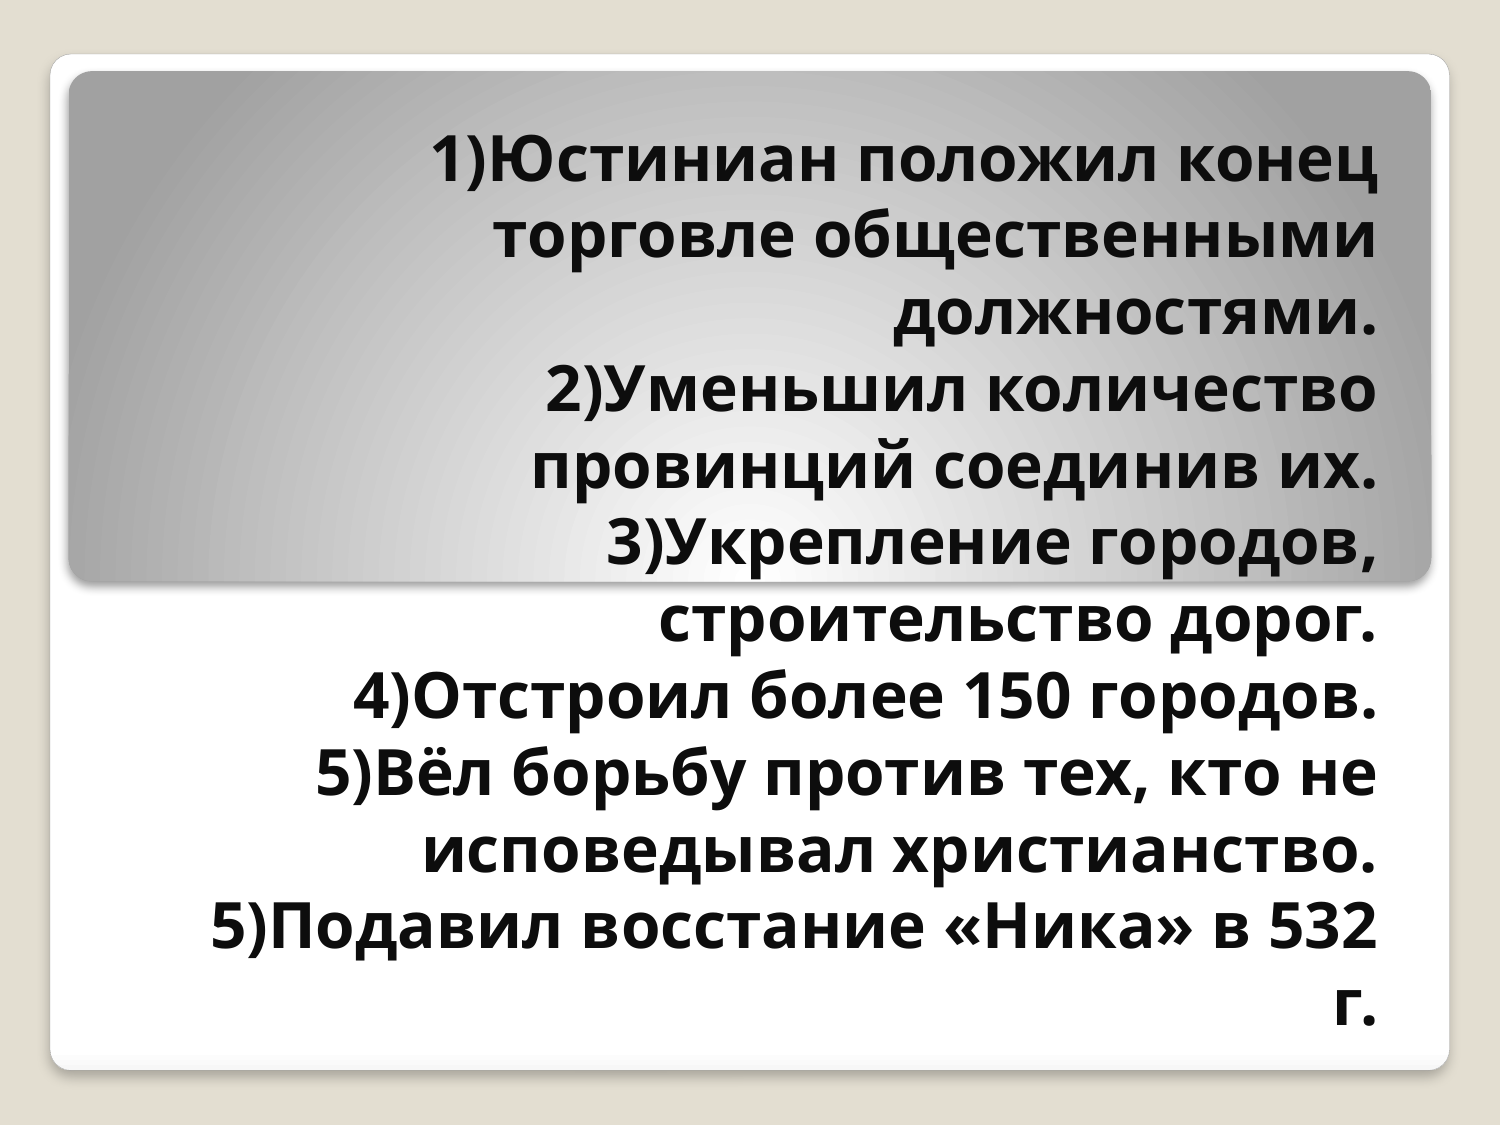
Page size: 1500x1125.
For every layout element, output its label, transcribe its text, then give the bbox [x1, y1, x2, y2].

subtitle 1)Юстиниан положил конец торговле общественными должностями. 2)Уменьшил количество провинций соединив их. 3)Укрепление городов, строительство дорог. 4)Отстроил более 150 городов. 5)Вёл борьбу против тех, кто не исповедывал христианство. 5)Подавил восстание «Ника» в 532 г. [118, 117, 1394, 1055]
